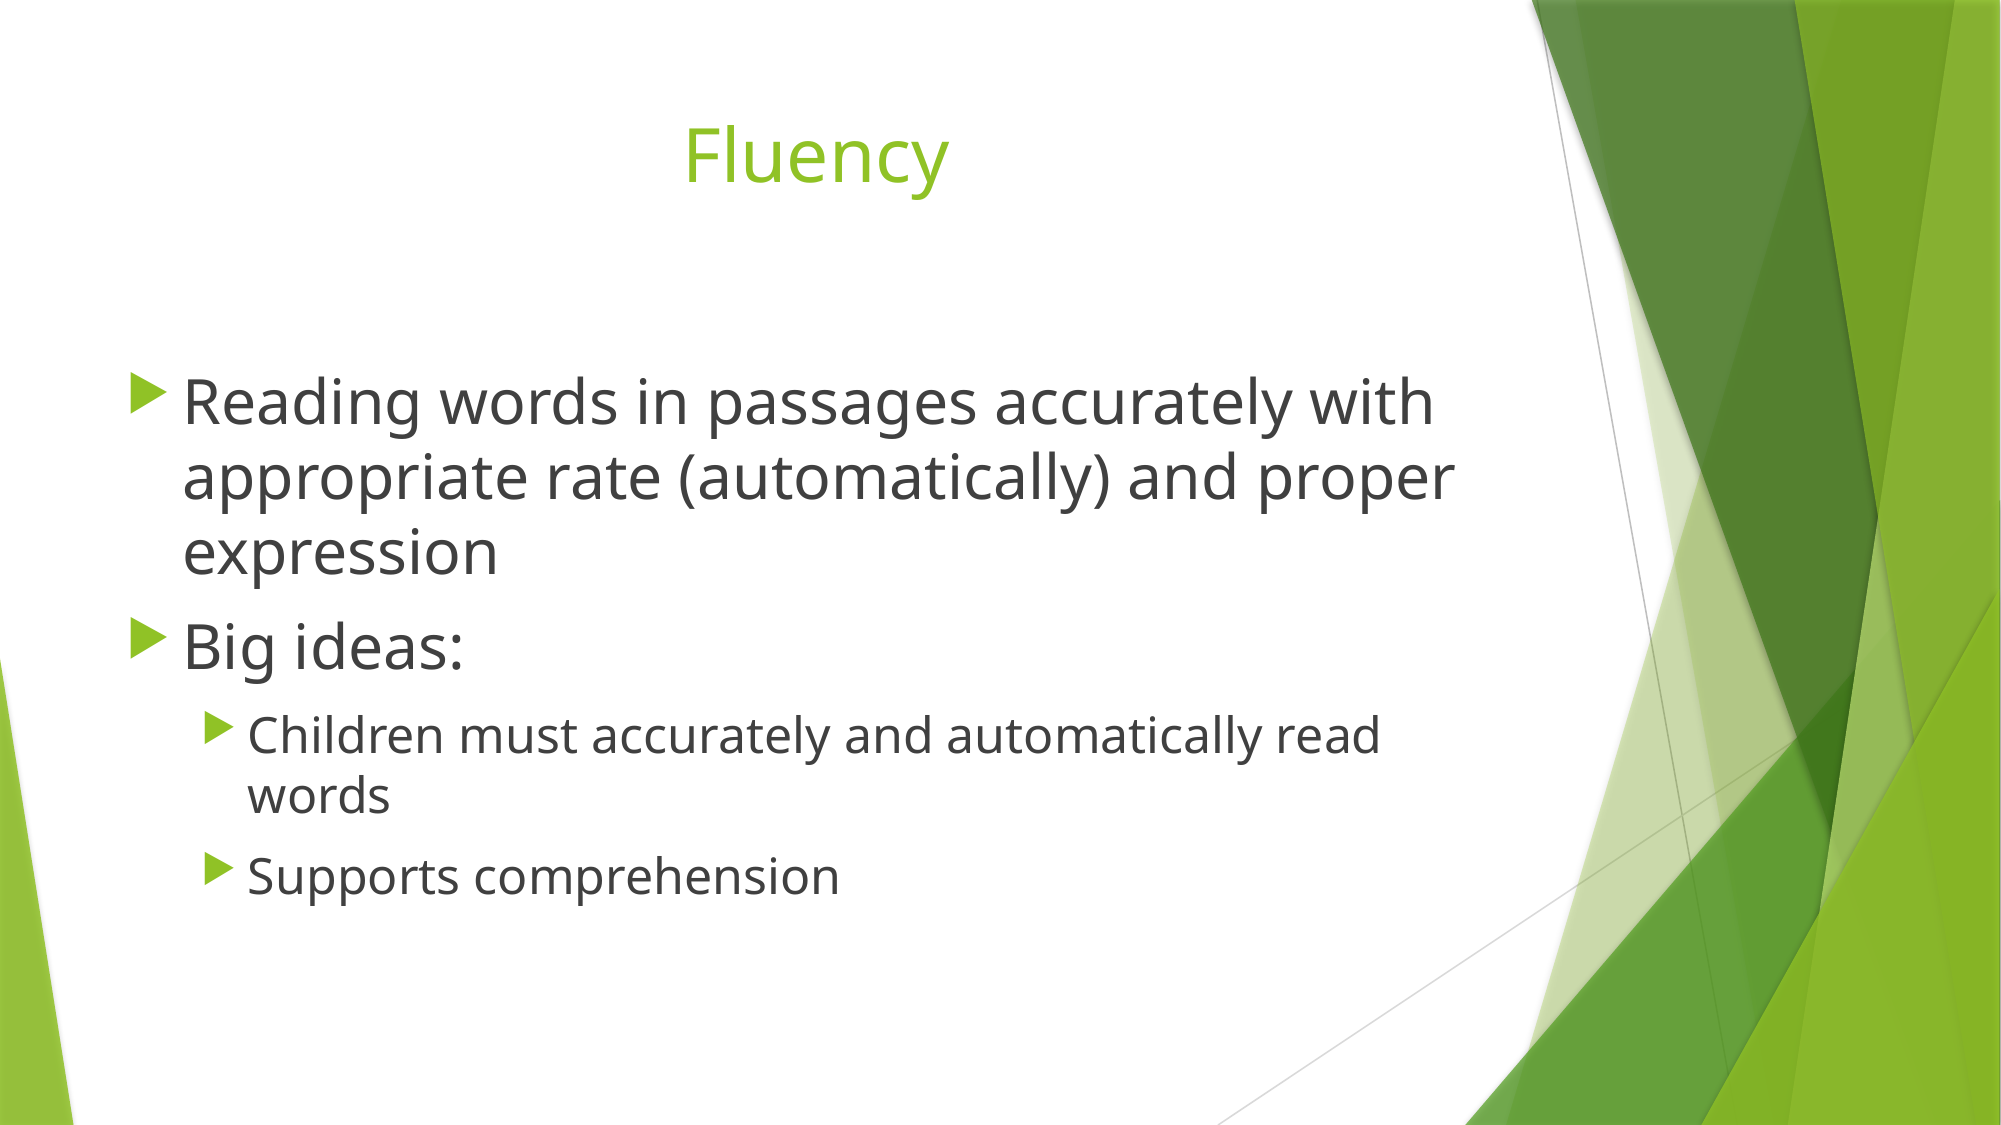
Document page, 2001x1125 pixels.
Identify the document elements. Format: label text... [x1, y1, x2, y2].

list Reading words in passages accurately with appropriate rate (automatically) and proper expression Big ideas: Children must accurately and automatically read words Supports comprehension [111, 354, 1522, 1050]
title Fluency [111, 99, 1522, 317]
